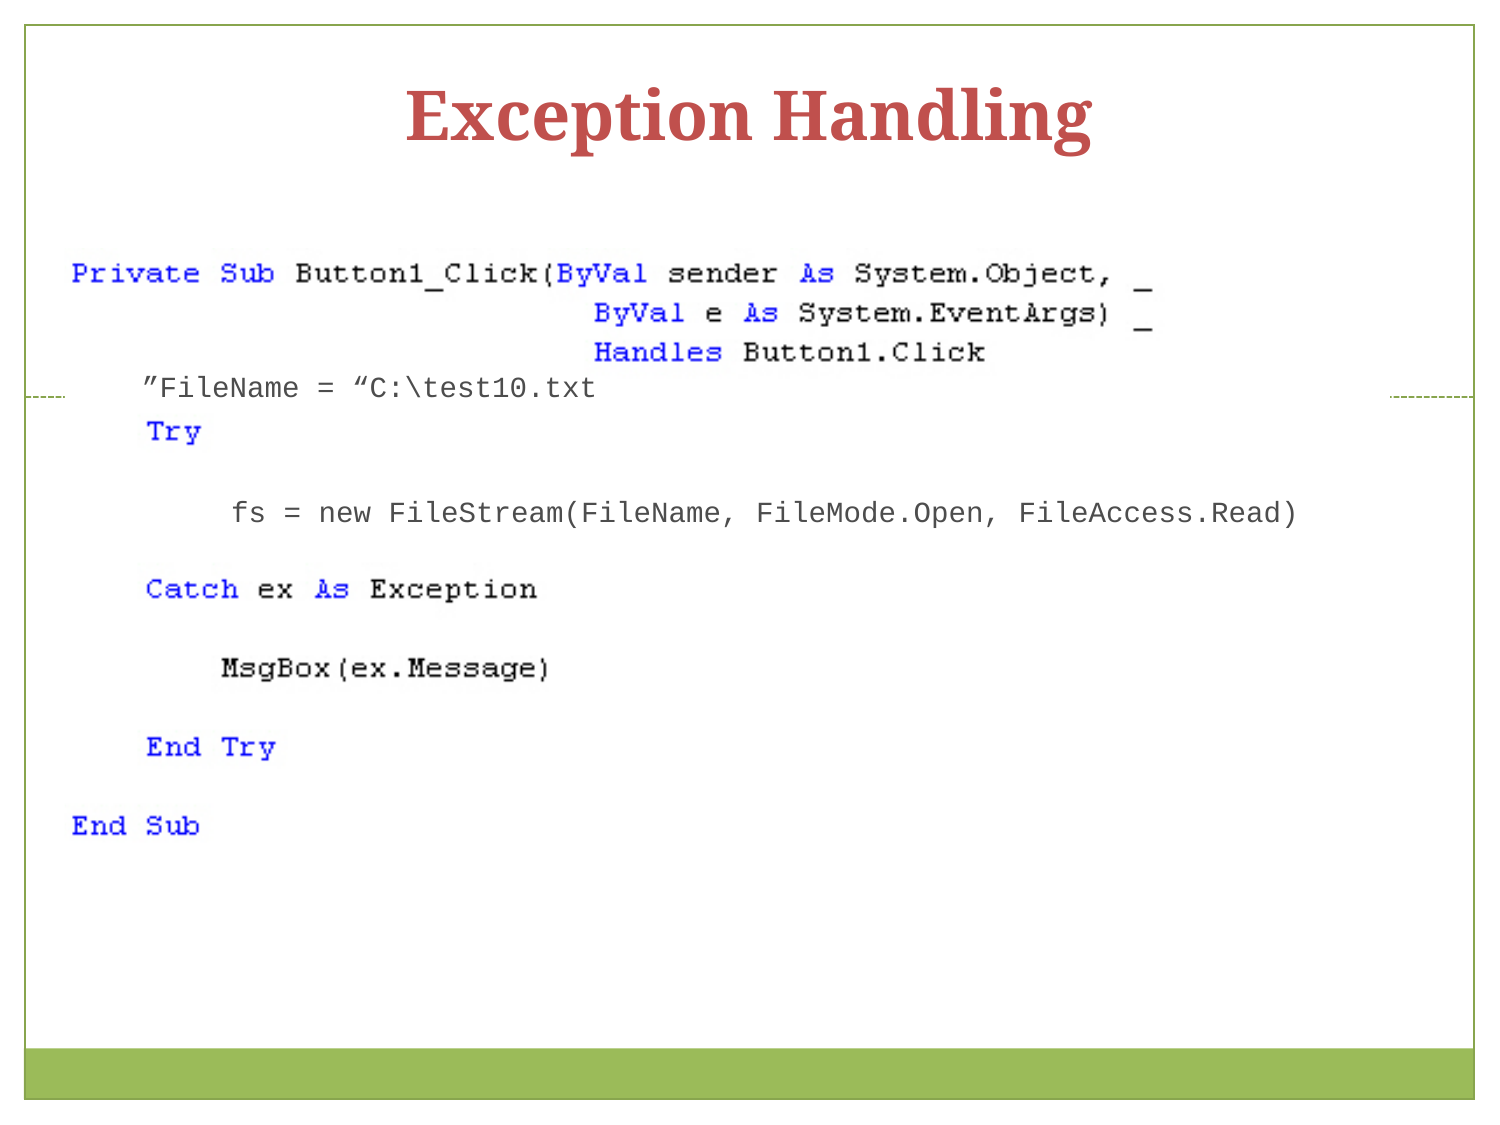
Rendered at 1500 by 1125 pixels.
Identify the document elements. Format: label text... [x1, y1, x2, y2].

title Exception Handling [49, 37, 1450, 162]
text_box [64, 248, 1391, 845]
